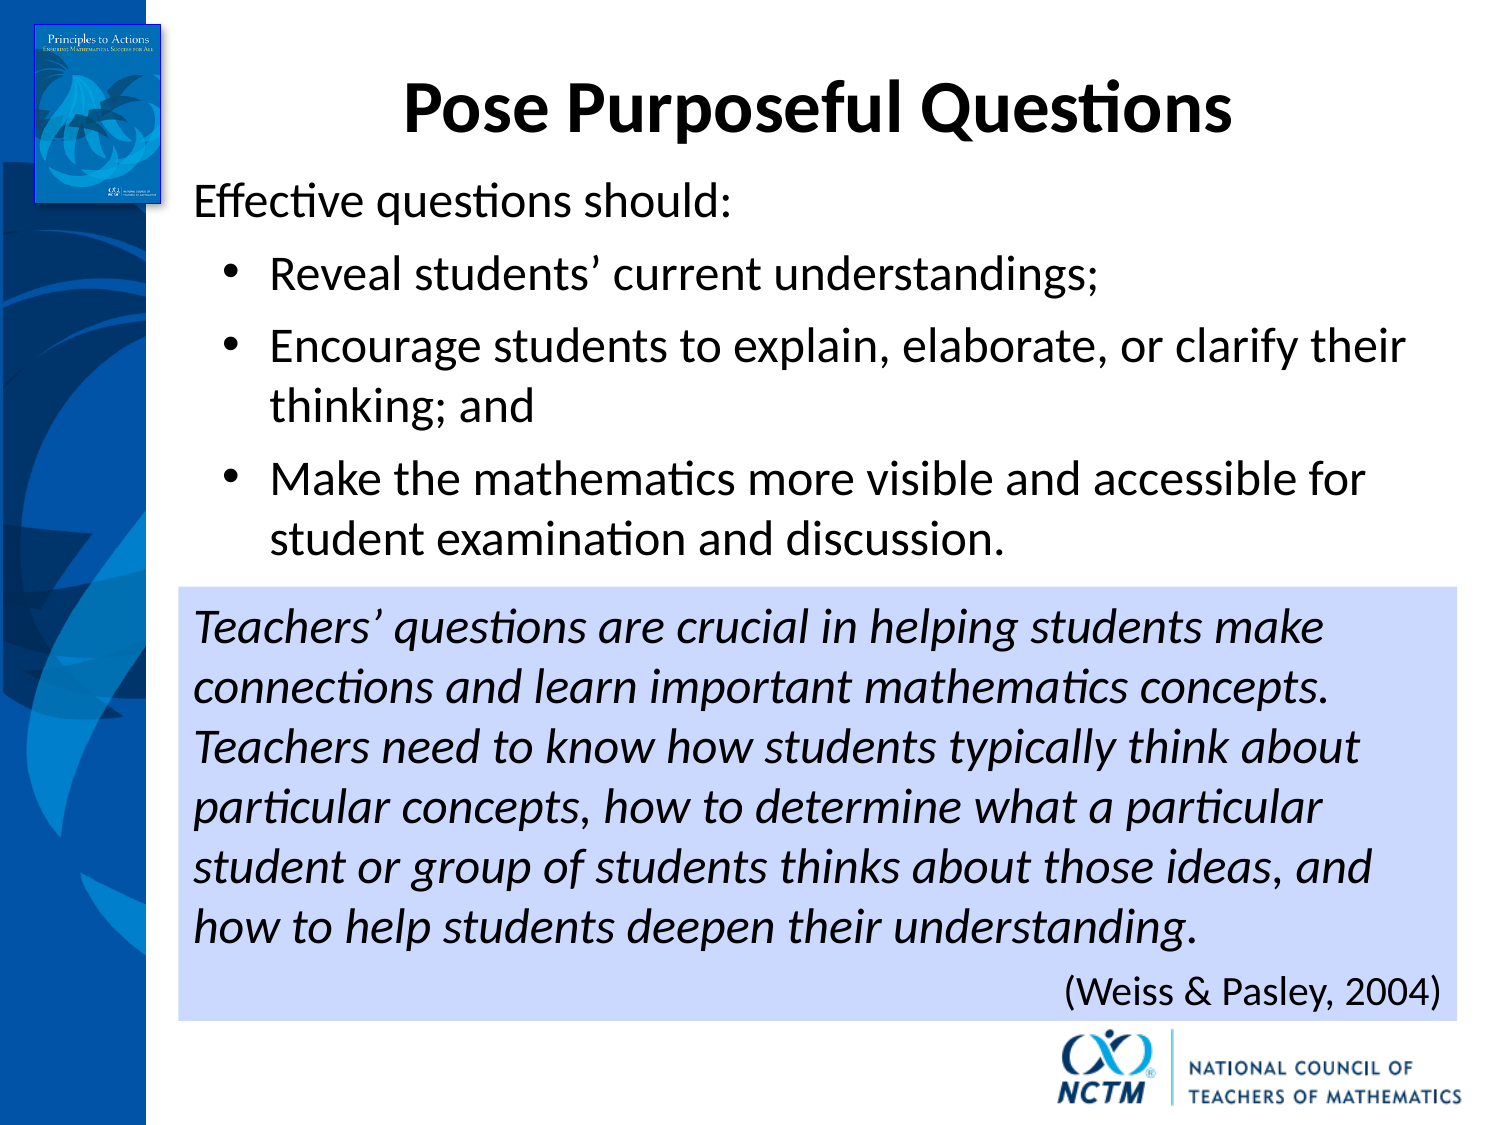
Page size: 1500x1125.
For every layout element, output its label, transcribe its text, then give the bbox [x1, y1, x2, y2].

text_box Teachers’ questions are crucial in helping students make connections and learn important mathematics concepts. Teachers need to know how students typically think about particular concepts, how to determine what a particular student or group of students thinks about those ideas, and how to help students deepen their understanding. (Weiss & Pasley, 2004) [178, 586, 1458, 1021]
picture [0, 0, 146, 1125]
title Pose Purposeful Questions [167, 0, 1470, 206]
text_box Effective questions should: Reveal students’ current understandings; Encourage students to explain, elaborate, or clarify their thinking; and Make the mathematics more visible and accessible for student examination and discussion. [178, 160, 1482, 573]
picture [35, 25, 160, 203]
